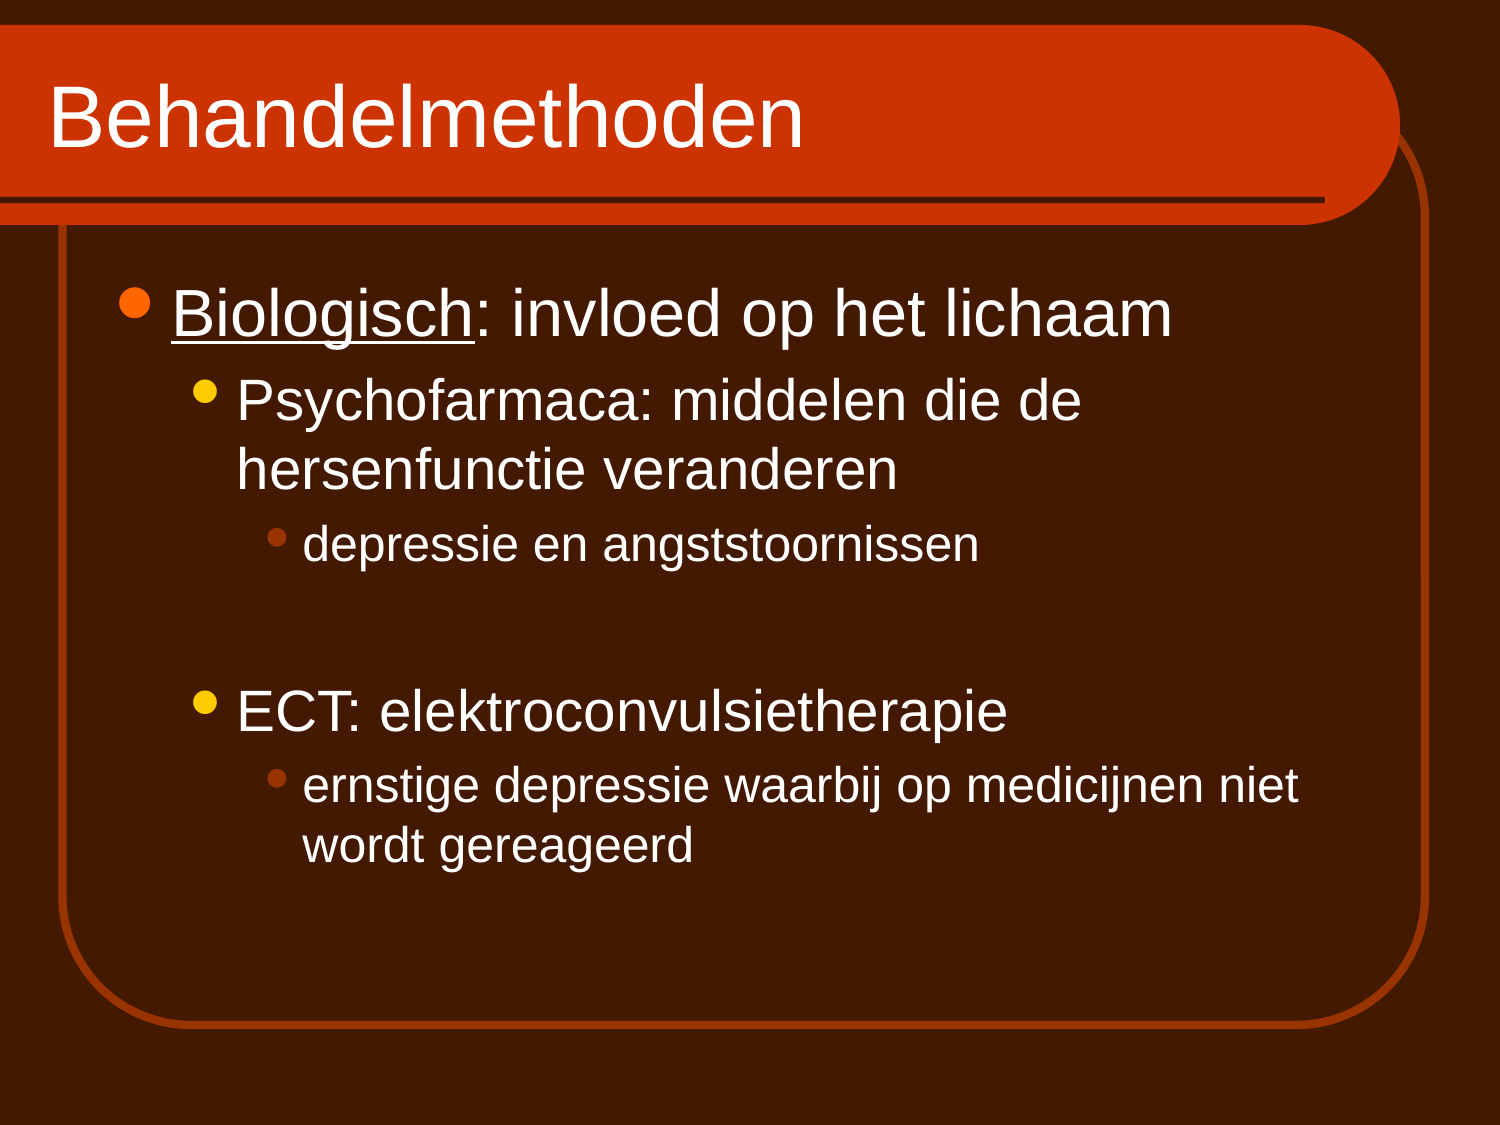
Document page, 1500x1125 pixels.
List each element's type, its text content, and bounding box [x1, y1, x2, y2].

title Behandelmethoden [32, 37, 1347, 188]
list Biologisch: invloed op het lichaam Psychofarmaca: middelen die de hersenfunctie veranderen depressie en angststoornissen ECT: elektroconvulsietherapie ernstige depressie waarbij op medicijnen niet wordt gereageerd [99, 262, 1400, 988]
